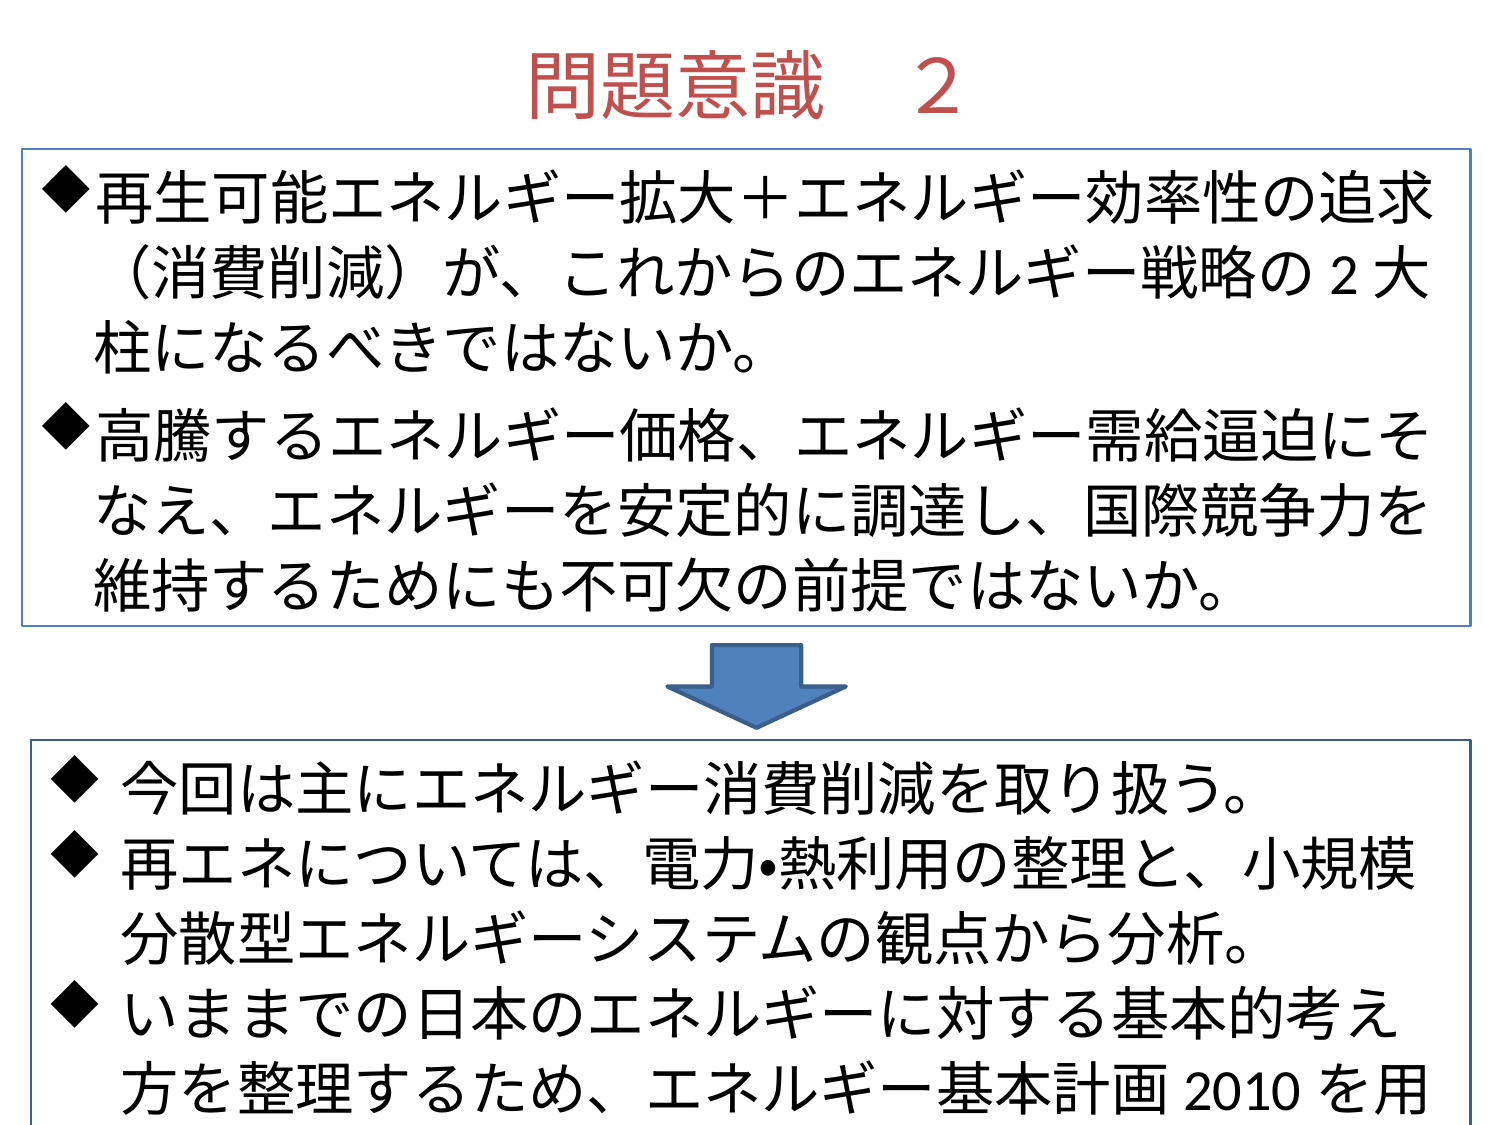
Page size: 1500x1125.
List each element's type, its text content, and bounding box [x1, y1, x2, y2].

text_box 再生可能エネルギー拡大＋エネルギー効率性の追求（消費削減）が、これからのエネルギー戦略の2大柱になるべきではないか。 高騰するエネルギー価格、エネルギー需給逼迫にそなえ、エネルギーを安定的に調達し、国際競争力を維持するためにも不可欠の前提ではないか。 [22, 148, 1471, 627]
text_box [665, 643, 848, 730]
text_box 今回は主にエネルギー消費削減を取り扱う。 再エネについては、電力・熱利用の整理と、小規模分散型エネルギーシステムの観点から分析。 いままでの日本のエネルギーに対する基本的考え方を整理するため、エネルギー基本計画2010を用いる。 [31, 739, 1471, 1125]
text_box 問題意識 ２ [64, 31, 1436, 136]
